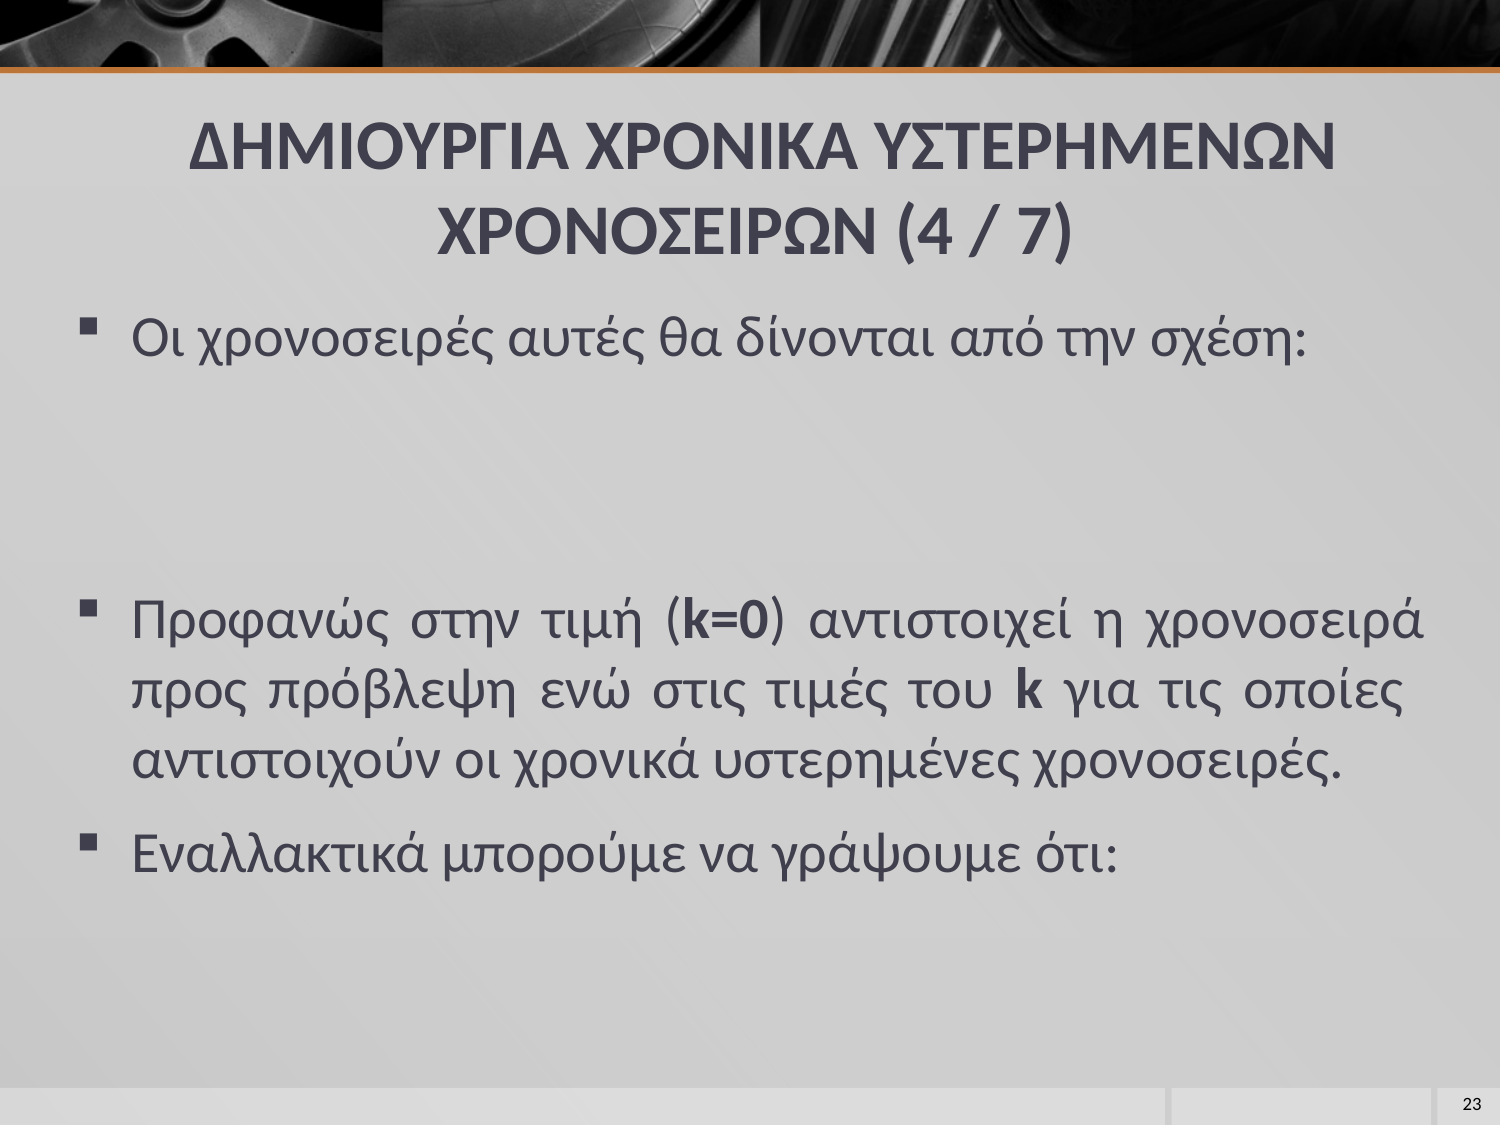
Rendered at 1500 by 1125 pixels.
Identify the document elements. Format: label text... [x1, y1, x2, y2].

slide_number 23 [1434, 1084, 1497, 1122]
title ΔΗΜΙΟΥΡΓΙΑ ΧΡΟΝΙΚΑ ΥΣΤΕΡΗΜΕΝΩΝ ΧΡΟΝΟΣΕΙΡΩΝ (4 / 7) [41, 90, 1471, 277]
picture [0, 0, 1500, 67]
